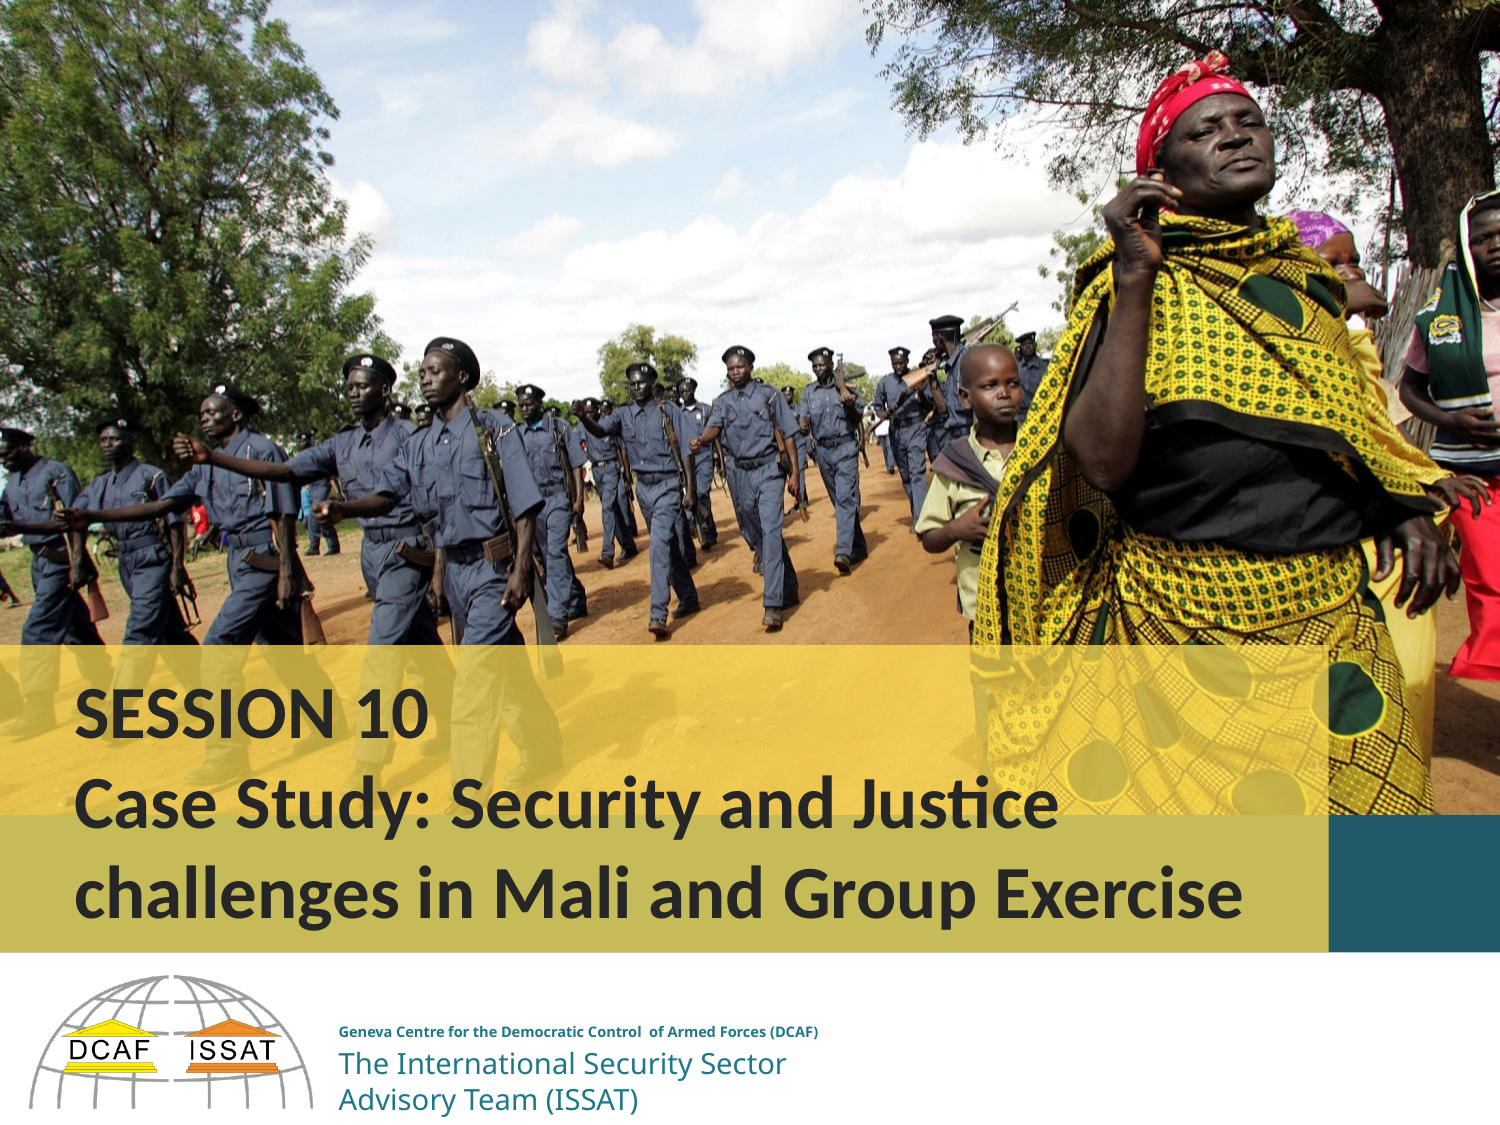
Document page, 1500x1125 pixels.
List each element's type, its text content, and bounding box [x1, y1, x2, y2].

picture [0, 0, 1500, 815]
title SESSION 10 Case Study: Security and Justice challenges in Mali and Group Exercise [0, 645, 1329, 953]
picture [29, 975, 313, 1109]
